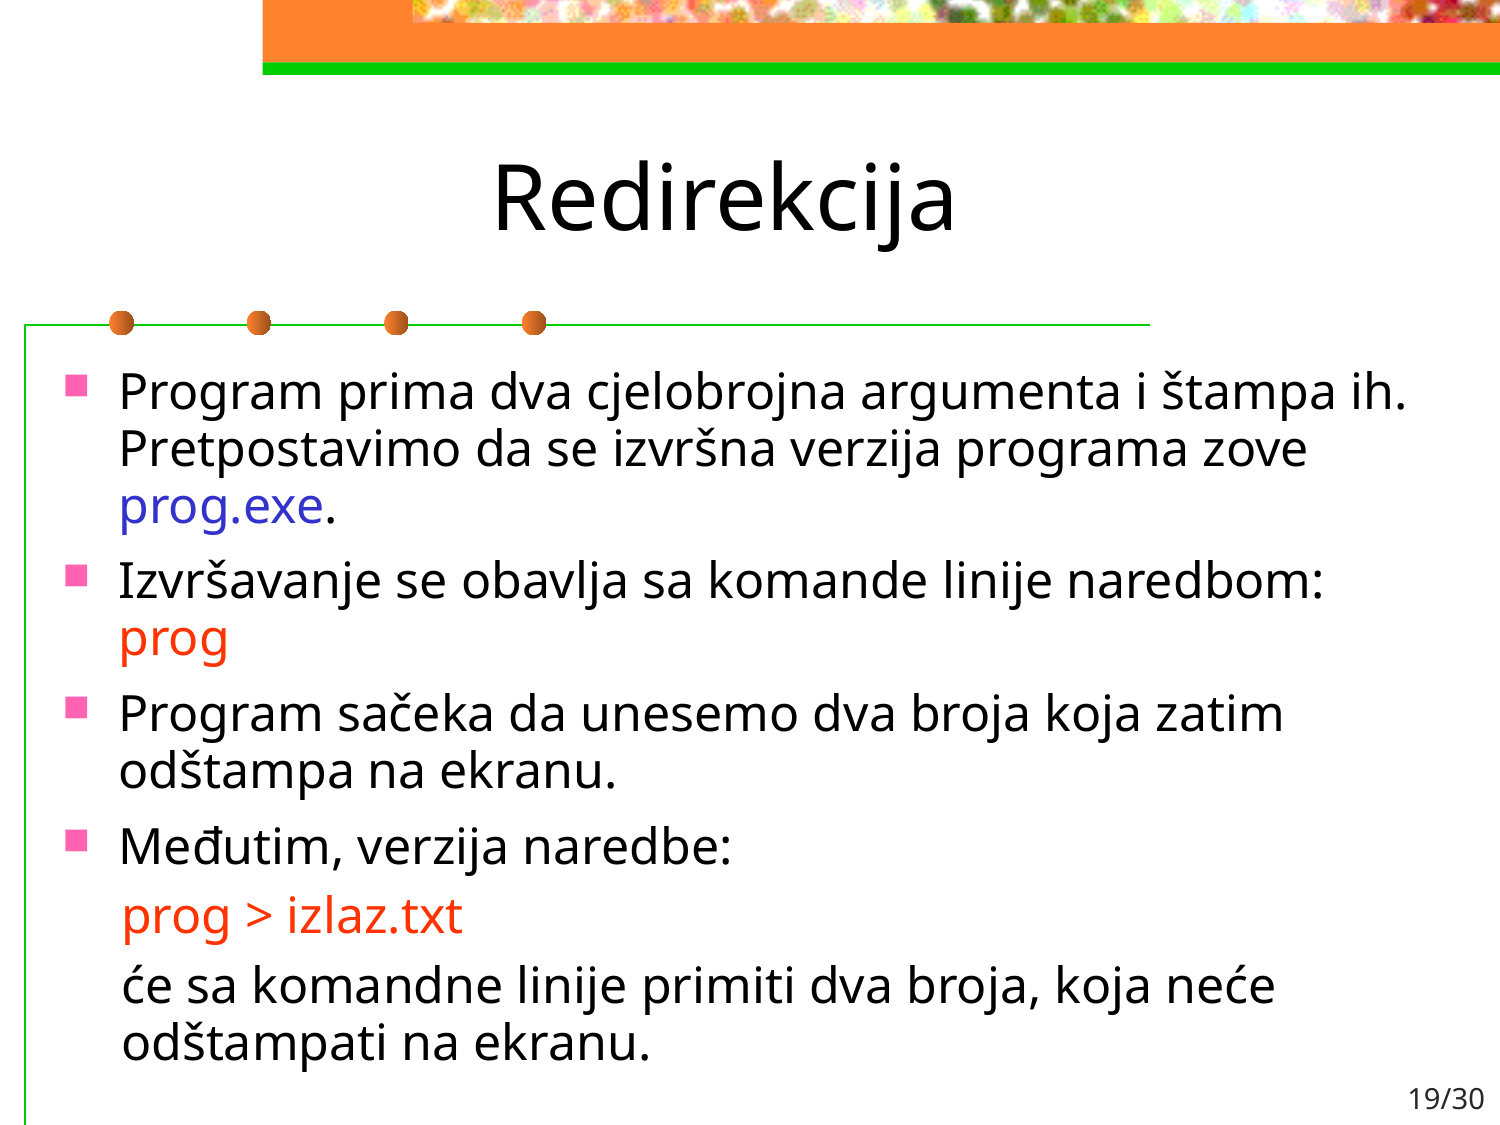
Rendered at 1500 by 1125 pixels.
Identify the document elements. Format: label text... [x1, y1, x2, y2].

picture [412, 0, 1500, 23]
text_box 19/30 [1374, 1072, 1500, 1123]
title Redirekcija [87, 99, 1363, 288]
list Program prima dva cjelobrojna argumenta i štampa ih. Pretpostavimo da se izvršna verzija programa zove prog.exe. Izvršavanje se obavlja sa komande linije naredbom: prog Program sačeka da unesemo dva broja koja zatim odštampa na ekranu. Međutim, verzija naredbe: prog > izlaz.txt će sa komandne linije primiti dva broja, koja neće odštampati na ekranu. [47, 355, 1477, 1031]
